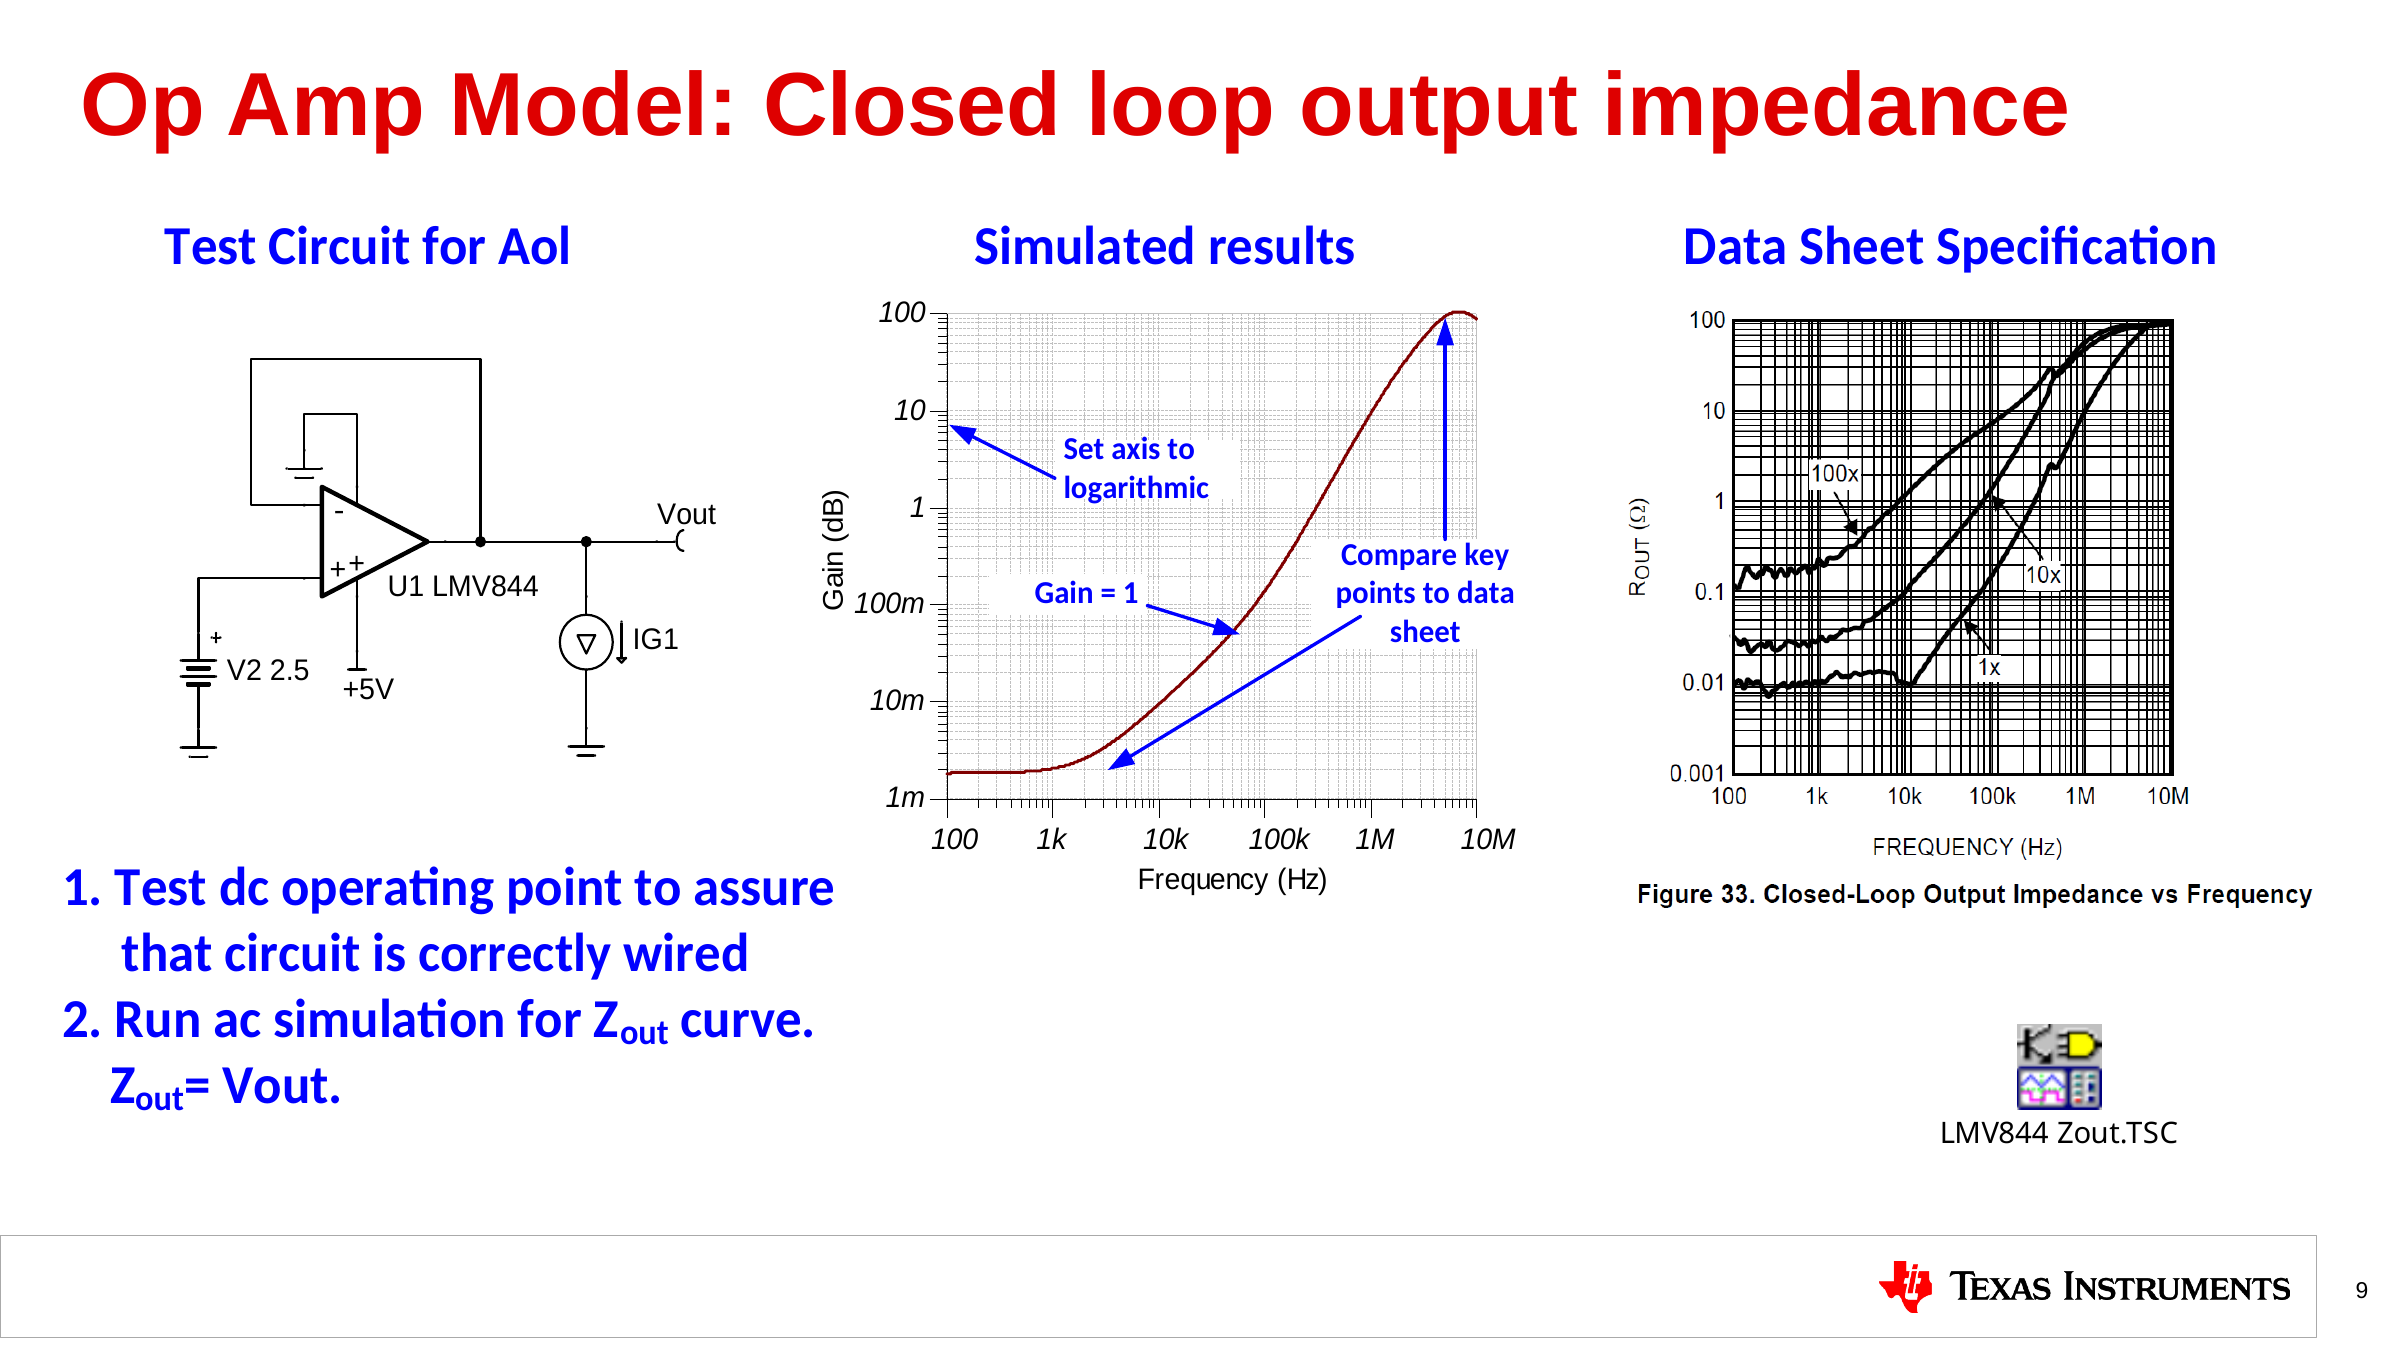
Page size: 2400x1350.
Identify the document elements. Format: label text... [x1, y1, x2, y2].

title Op Amp Model: Closed loop output impedance [60, 27, 2282, 189]
slide_number 9 [1828, 1265, 2389, 1307]
picture [1879, 1261, 2290, 1265]
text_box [49, 212, 2322, 1126]
picture [1879, 1307, 2290, 1313]
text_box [1912, 1024, 2205, 1161]
